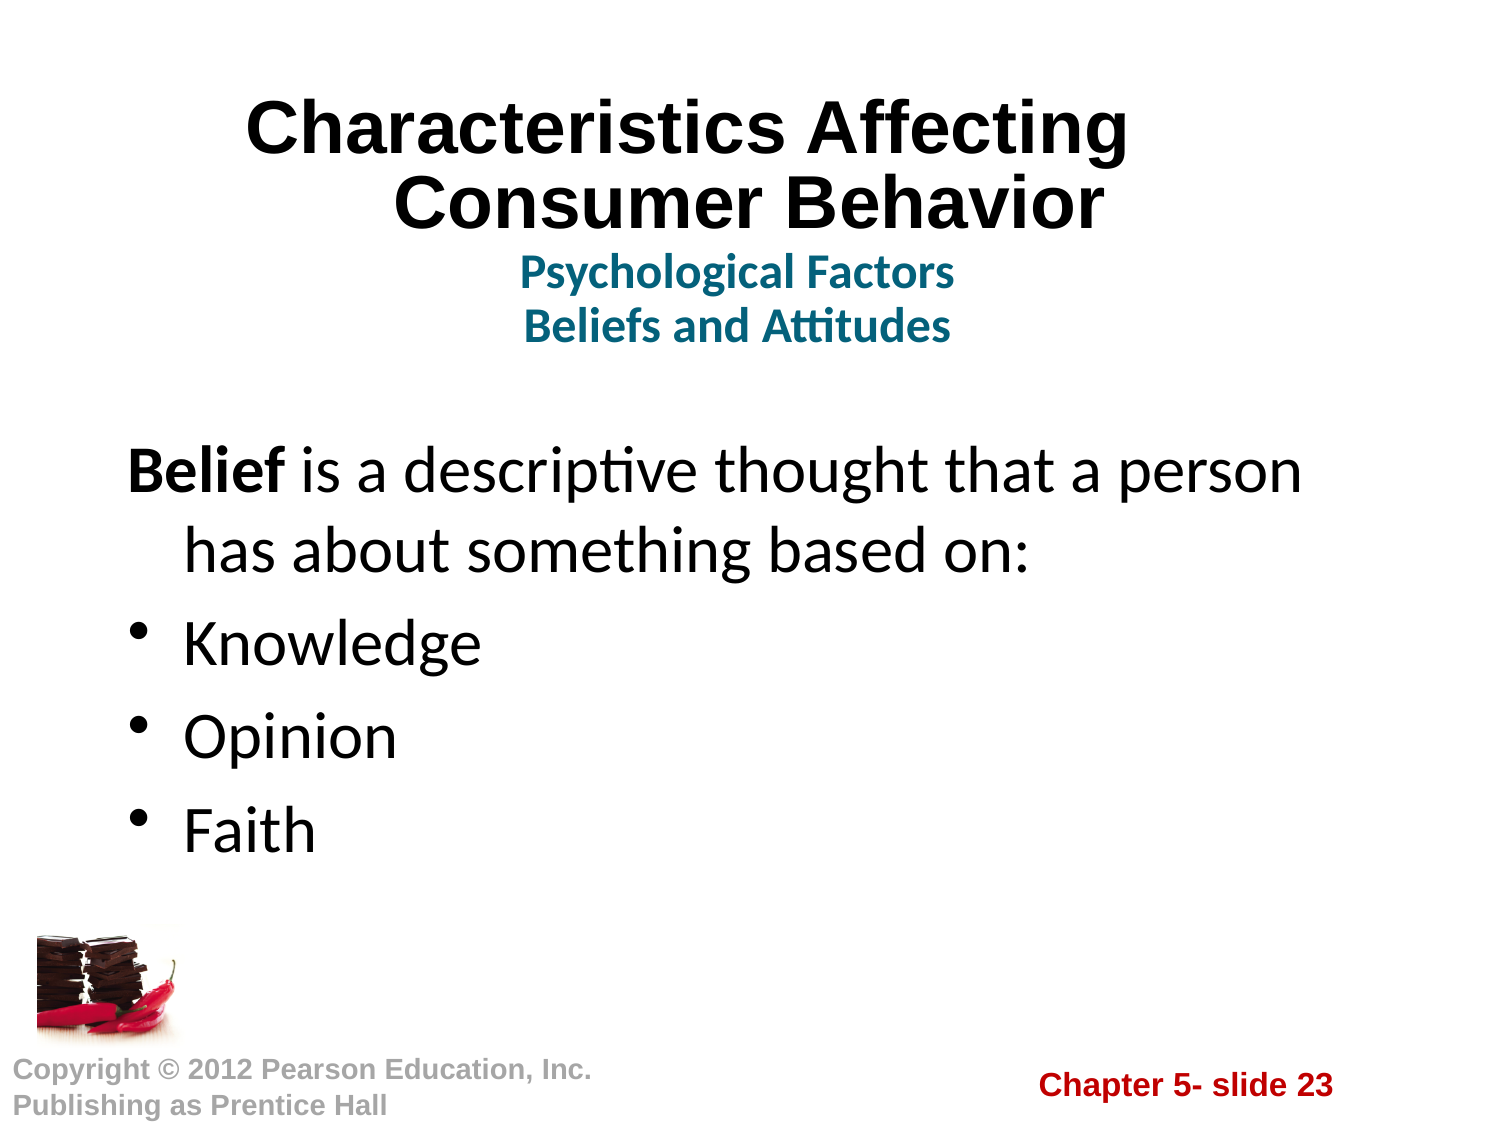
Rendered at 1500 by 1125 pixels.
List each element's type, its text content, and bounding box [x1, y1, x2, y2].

title Characteristics Affecting Consumer Behavior [112, 37, 1388, 226]
list Psychological Factors Beliefs and Attitudes [149, 237, 1326, 301]
list Belief is a descriptive thought that a person has about something based on: Knowledge Opinion Faith [112, 324, 1388, 1001]
picture [37, 924, 188, 1050]
